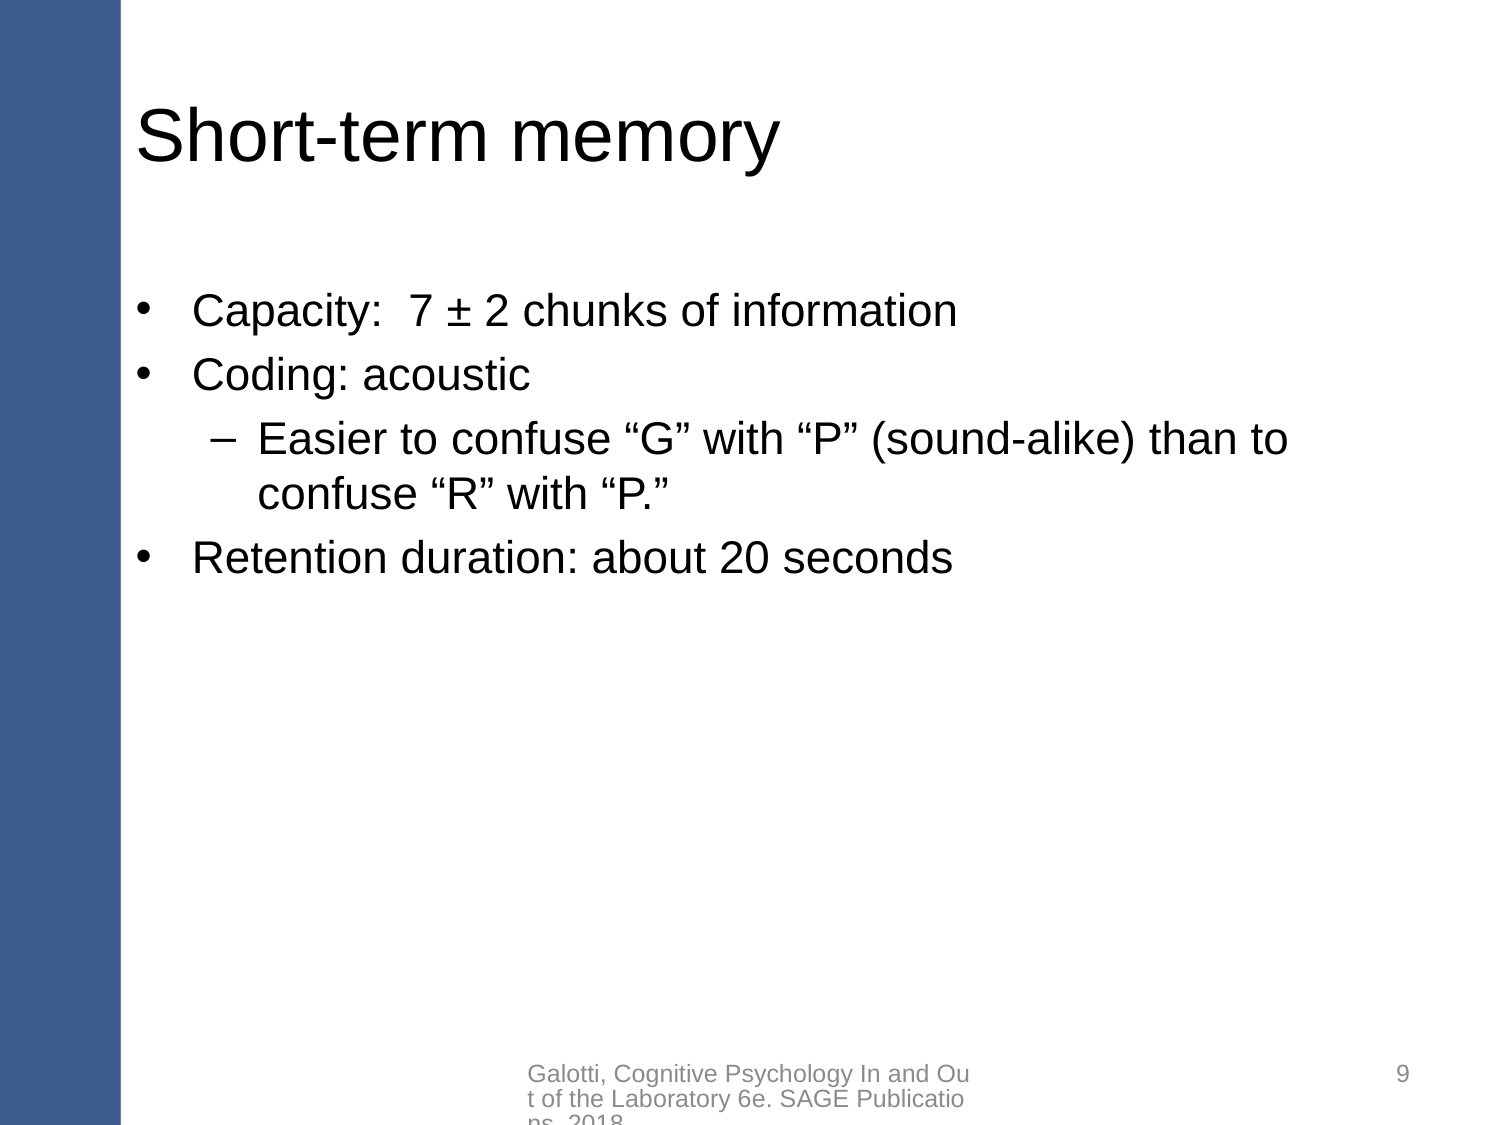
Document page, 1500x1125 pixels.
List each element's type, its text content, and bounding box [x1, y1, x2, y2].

slide_number 9 [1074, 1042, 1425, 1103]
title Short-term memory [120, 37, 1471, 225]
list Capacity: 7 ± 2 chunks of information Coding: acoustic Easier to confuse “G” with “P” (sound-alike) than to confuse “R” with “P.” Retention duration: about 20 seconds [120, 273, 1471, 1016]
footer Galotti, Cognitive Psychology In and Out of the Laboratory 6e. SAGE Publications, 2018. [512, 1042, 988, 1103]
picture [0, 0, 1500, 1125]
